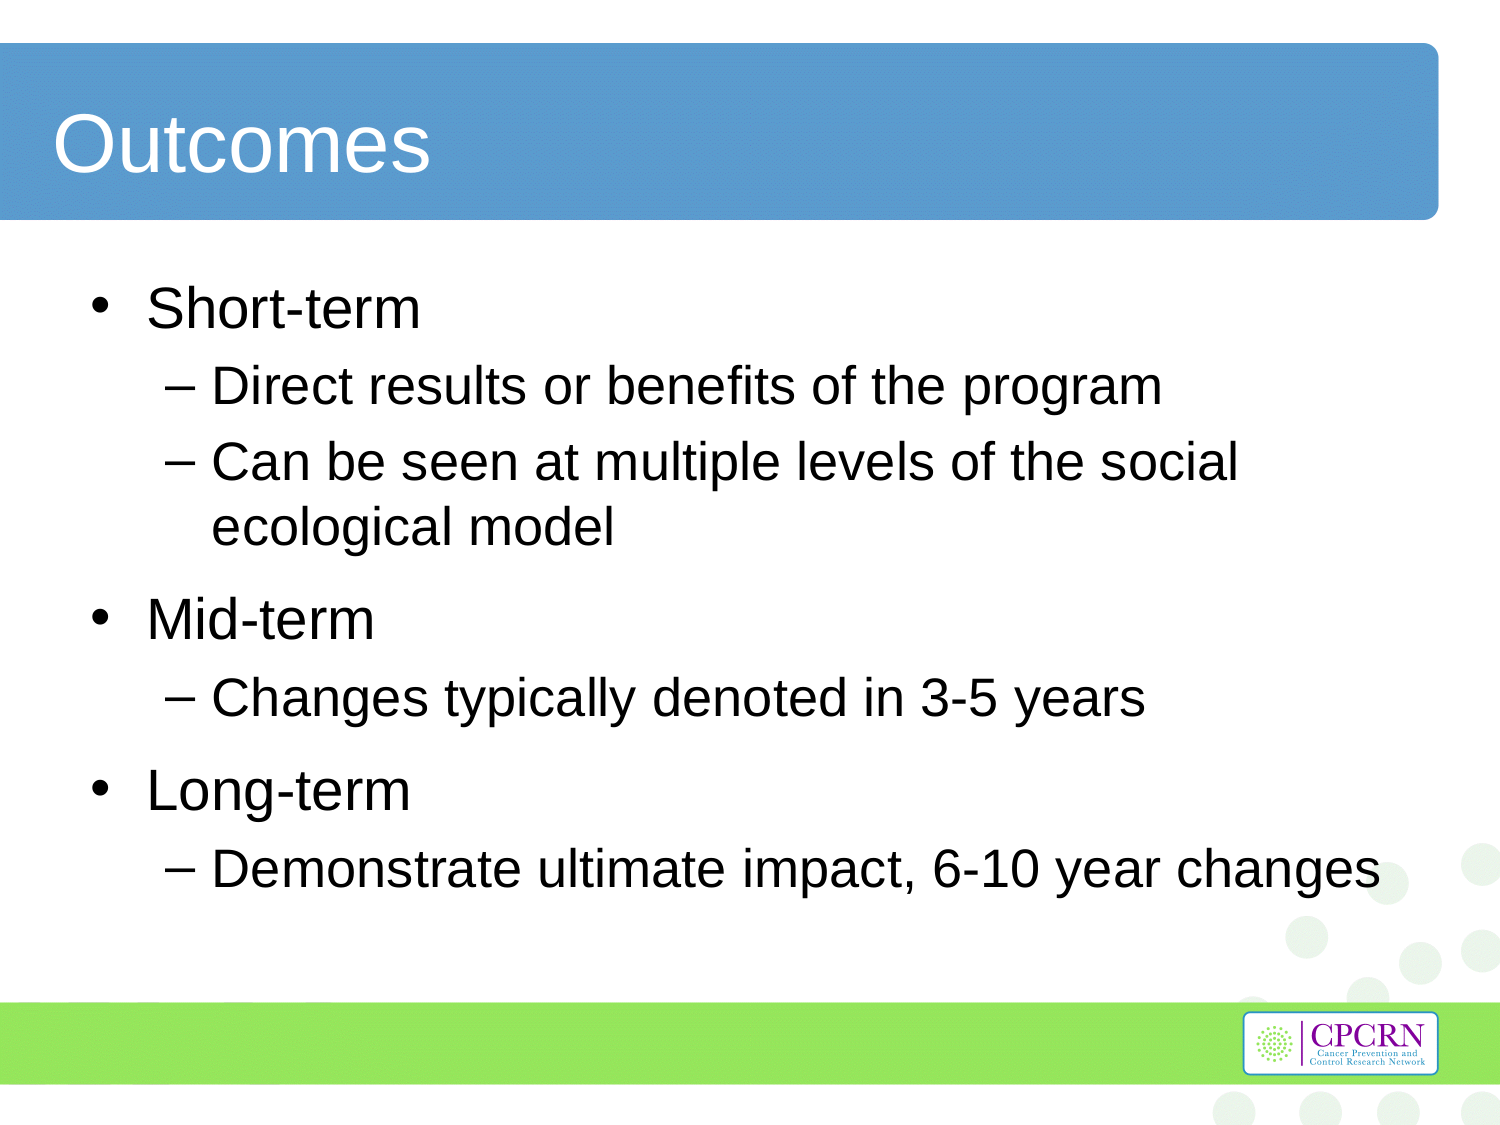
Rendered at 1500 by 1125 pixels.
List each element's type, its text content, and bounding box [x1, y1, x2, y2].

picture [0, 0, 1500, 1125]
list Short-term Direct results or benefits of the program Can be seen at multiple levels of the social ecological model Mid-term Changes typically denoted in 3-5 years Long-term Demonstrate ultimate impact, 6-10 year changes [75, 262, 1425, 1005]
title Outcomes [37, 45, 1438, 233]
